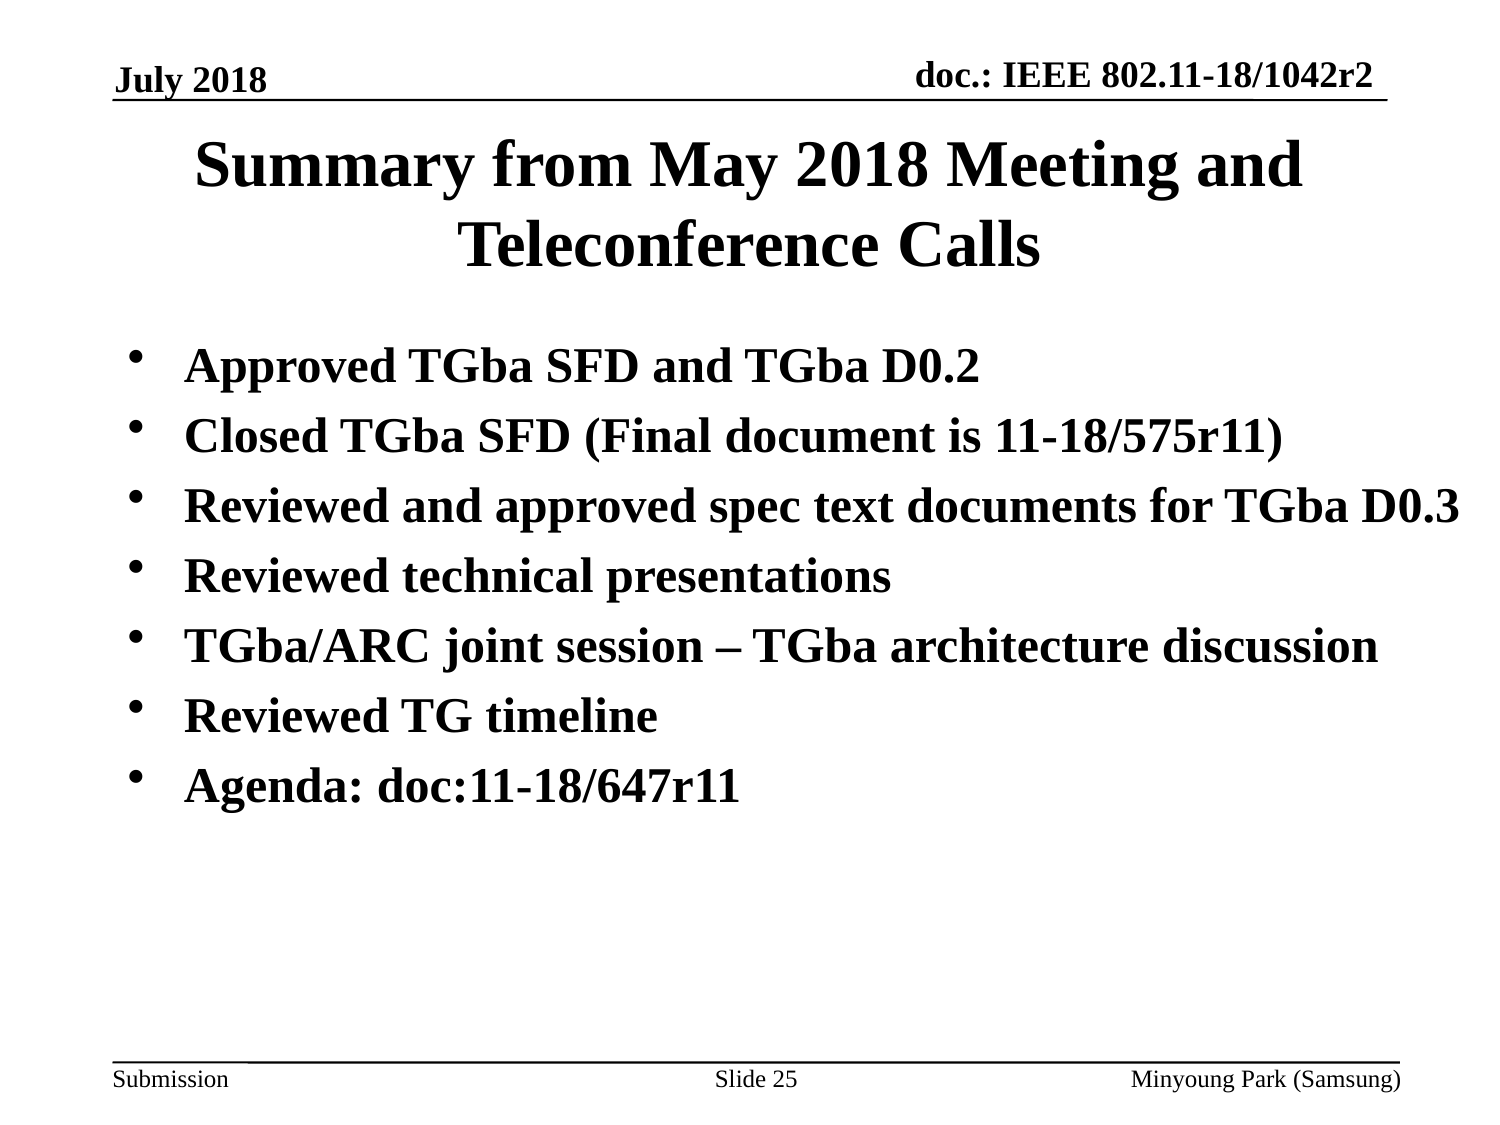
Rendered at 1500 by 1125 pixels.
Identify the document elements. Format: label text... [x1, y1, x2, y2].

list Approved TGba SFD and TGba D0.2 Closed TGba SFD (Final document is 11-18/575r11) Reviewed and approved spec text documents for TGba D0.3 Reviewed technical presentations TGba/ARC joint session – TGba architecture discussion Reviewed TG timeline Agenda: doc:11-18/647r11 [112, 324, 1488, 1063]
title Summary from May 2018 Meeting and Teleconference Calls [112, 112, 1388, 288]
slide_number Slide 25 [712, 1061, 800, 1093]
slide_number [114, 54, 335, 101]
footer Minyoung Park (Samsung) [949, 1061, 1402, 1093]
